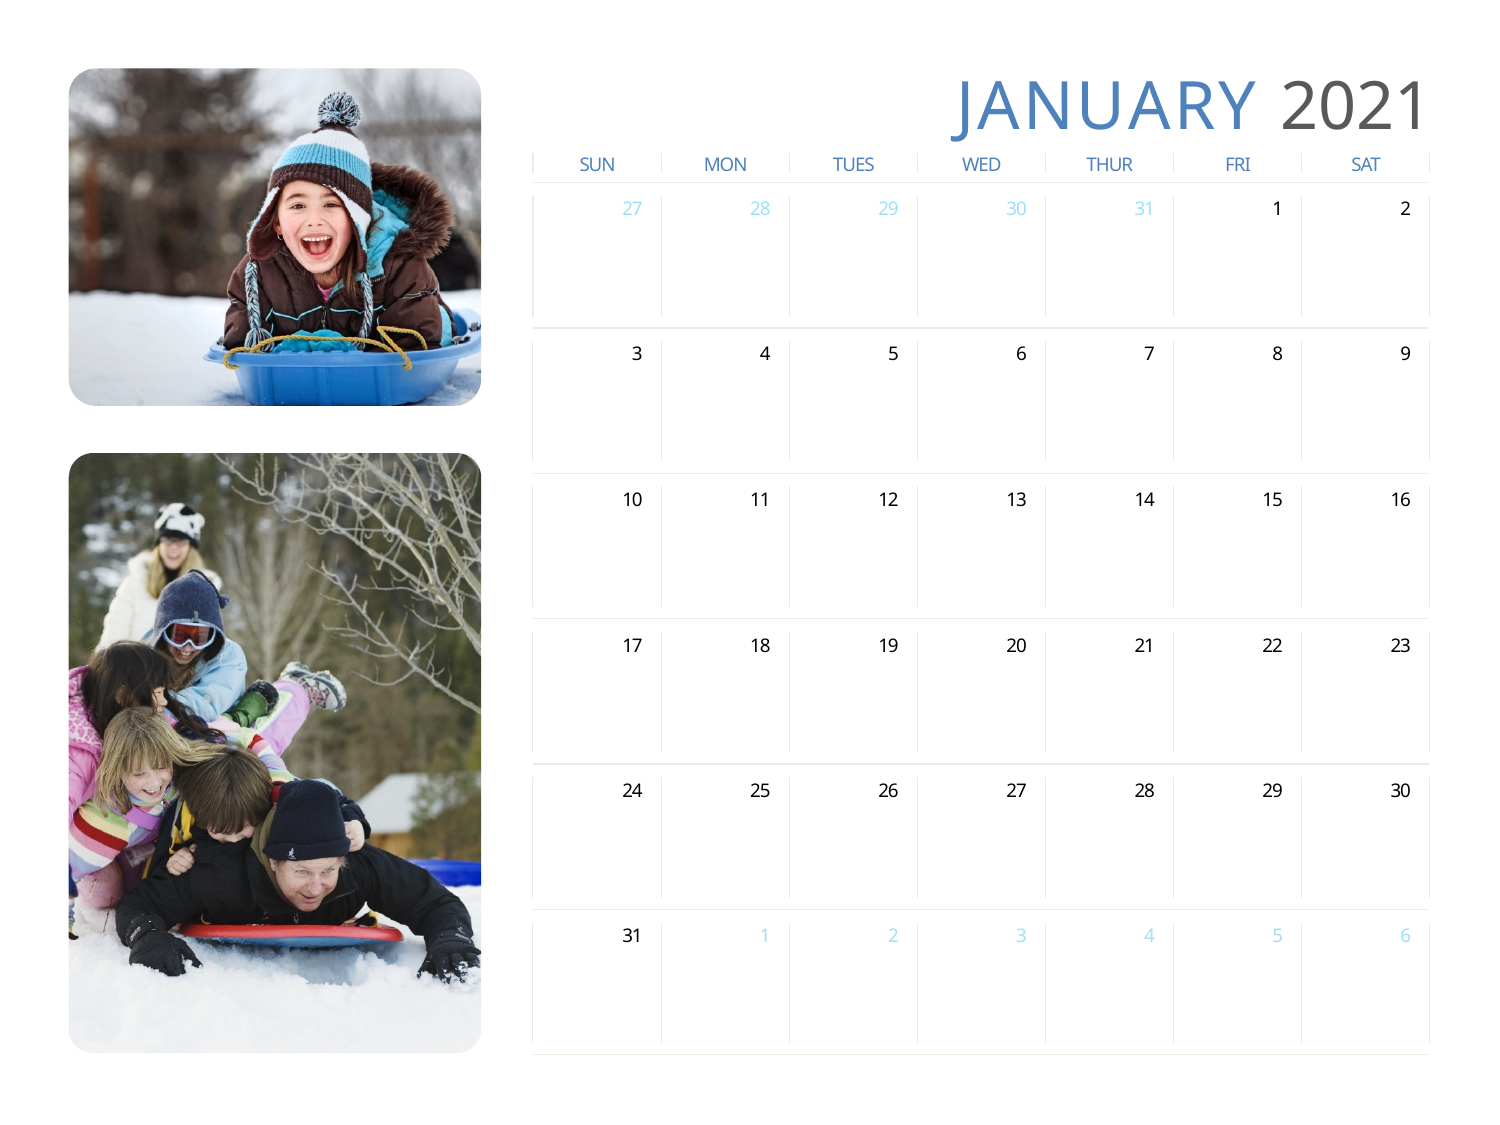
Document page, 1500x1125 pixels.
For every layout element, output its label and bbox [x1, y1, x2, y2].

picture [68, 453, 482, 1054]
picture [68, 68, 482, 406]
